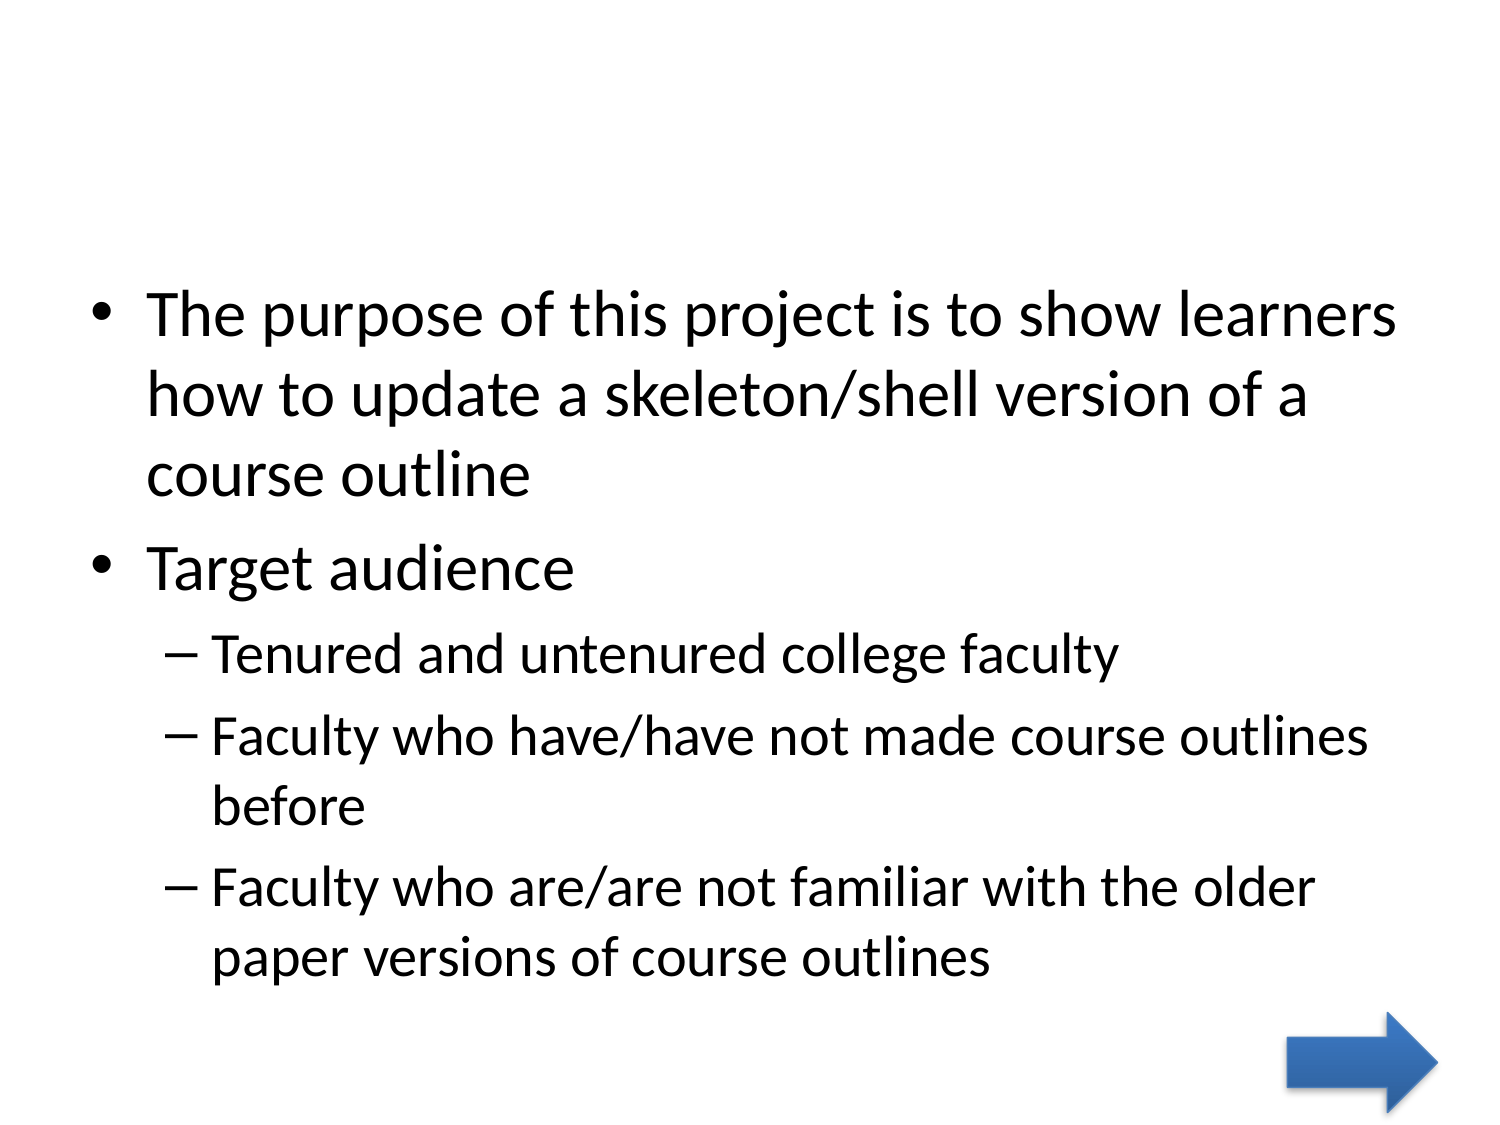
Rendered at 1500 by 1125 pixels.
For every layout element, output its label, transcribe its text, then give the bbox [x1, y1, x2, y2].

list The purpose of this project is to show learners how to update a skeleton/shell version of a course outline Target audience Tenured and untenured college faculty Faculty who have/have not made course outlines before Faculty who are/are not familiar with the older paper versions of course outlines [75, 262, 1425, 1005]
